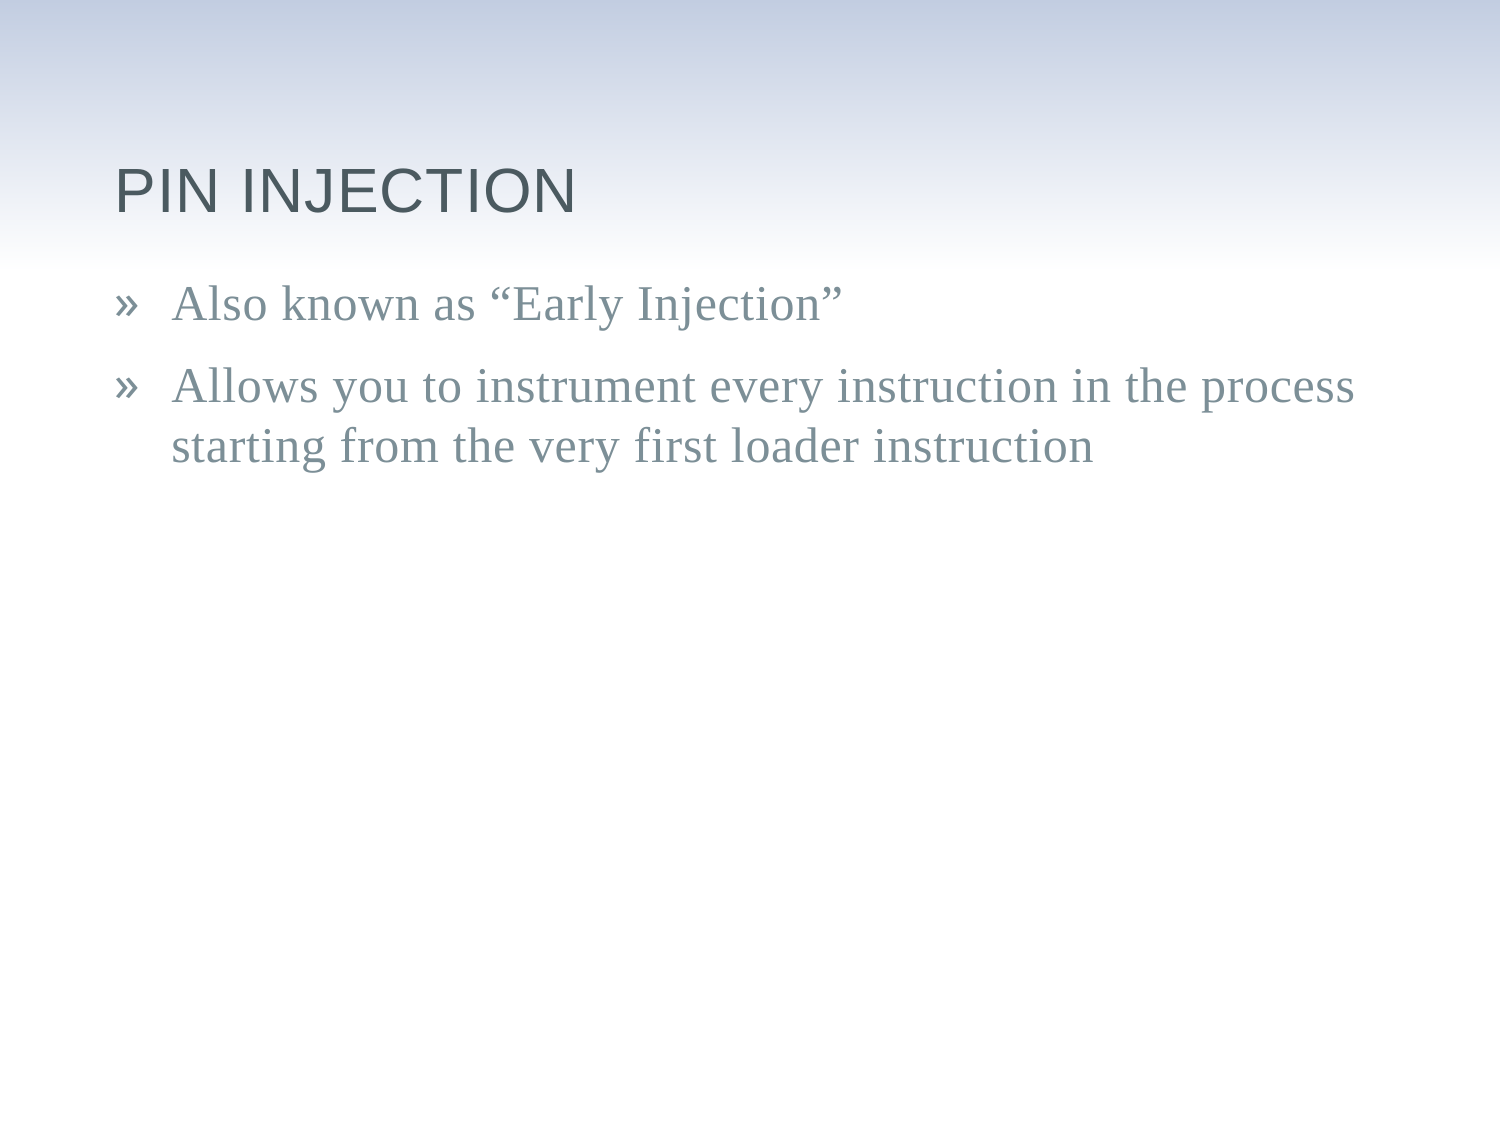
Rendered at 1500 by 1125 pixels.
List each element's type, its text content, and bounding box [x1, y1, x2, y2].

list Also known as “Early Injection” Allows you to instrument every instruction in the process starting from the very first loader instruction [99, 262, 1400, 938]
title PIN injection [99, 45, 1400, 233]
